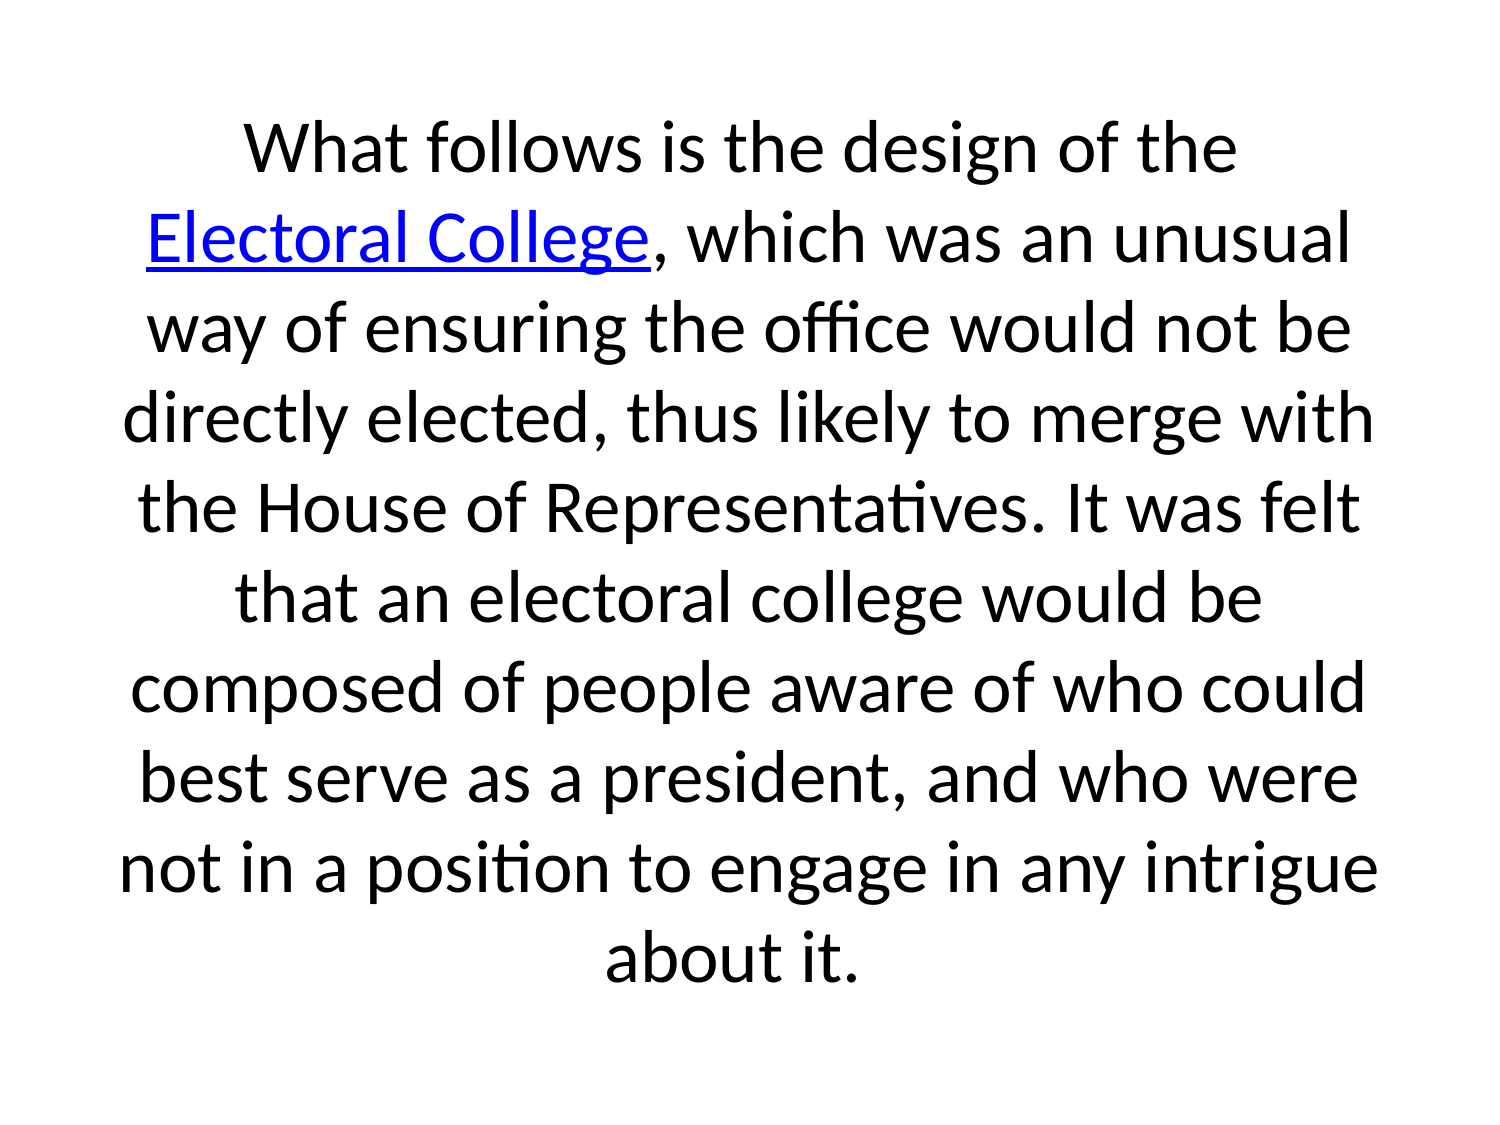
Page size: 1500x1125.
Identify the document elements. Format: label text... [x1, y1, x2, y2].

title What follows is the design of the Electoral College, which was an unusual way of ensuring the office would not be directly elected, thus likely to merge with the House of Representatives. It was felt that an electoral college would be composed of people aware of who could best serve as a president, and who were not in a position to engage in any intrigue about it. [74, 44, 1426, 1051]
